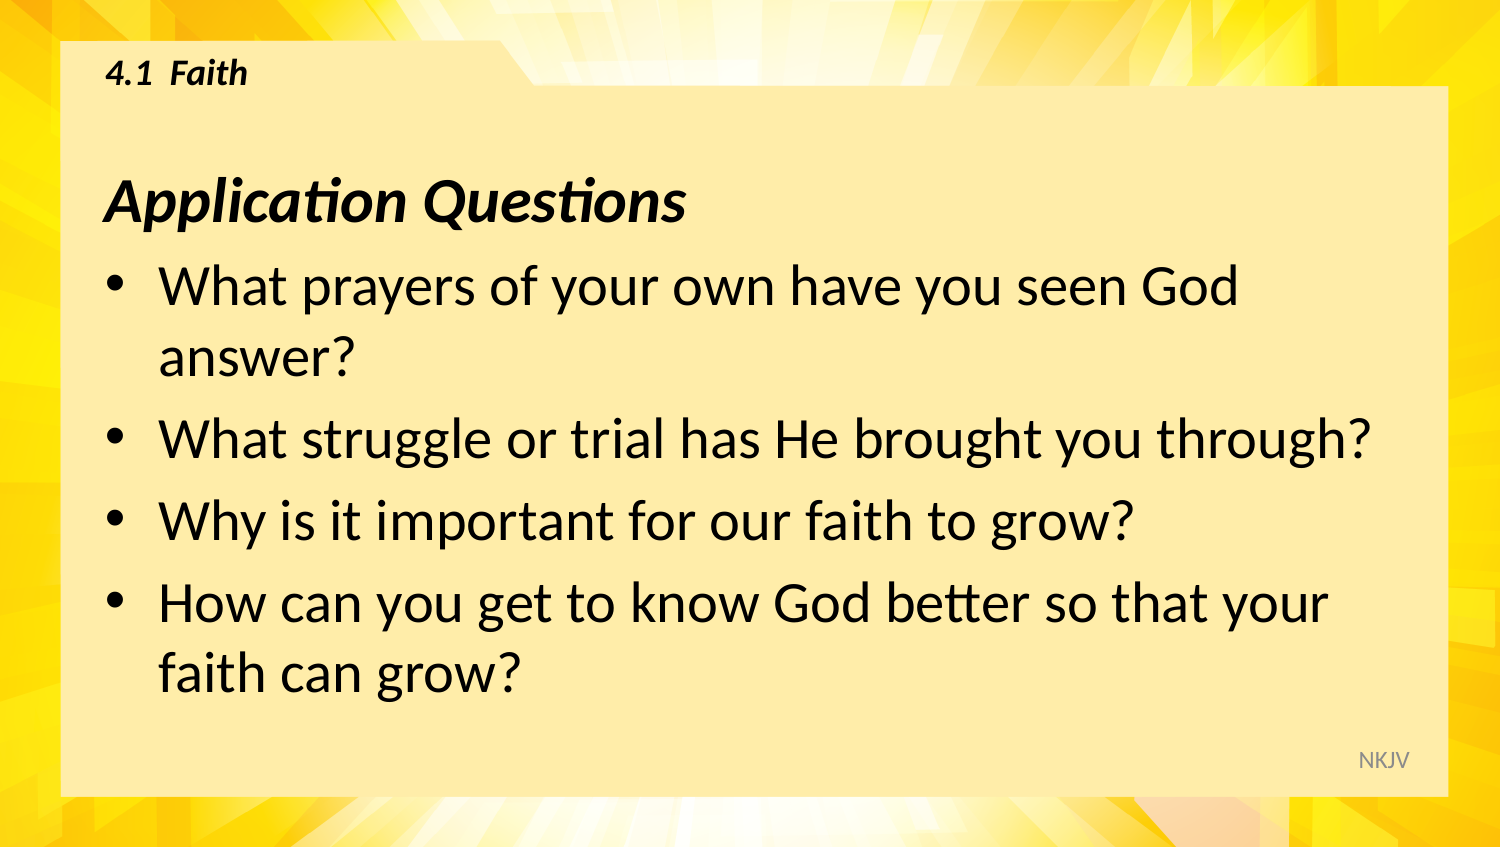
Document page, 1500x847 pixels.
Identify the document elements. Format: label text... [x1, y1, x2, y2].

picture [0, 0, 1500, 847]
list Application Questions What prayers of your own have you seen God answer? What struggle or trial has He brought you through? Why is it important for our faith to grow? How can you get to know God better so that your faith can grow? [89, 141, 1403, 722]
title 4.1 Faith [89, 33, 1420, 108]
footer NKJV [950, 736, 1425, 782]
